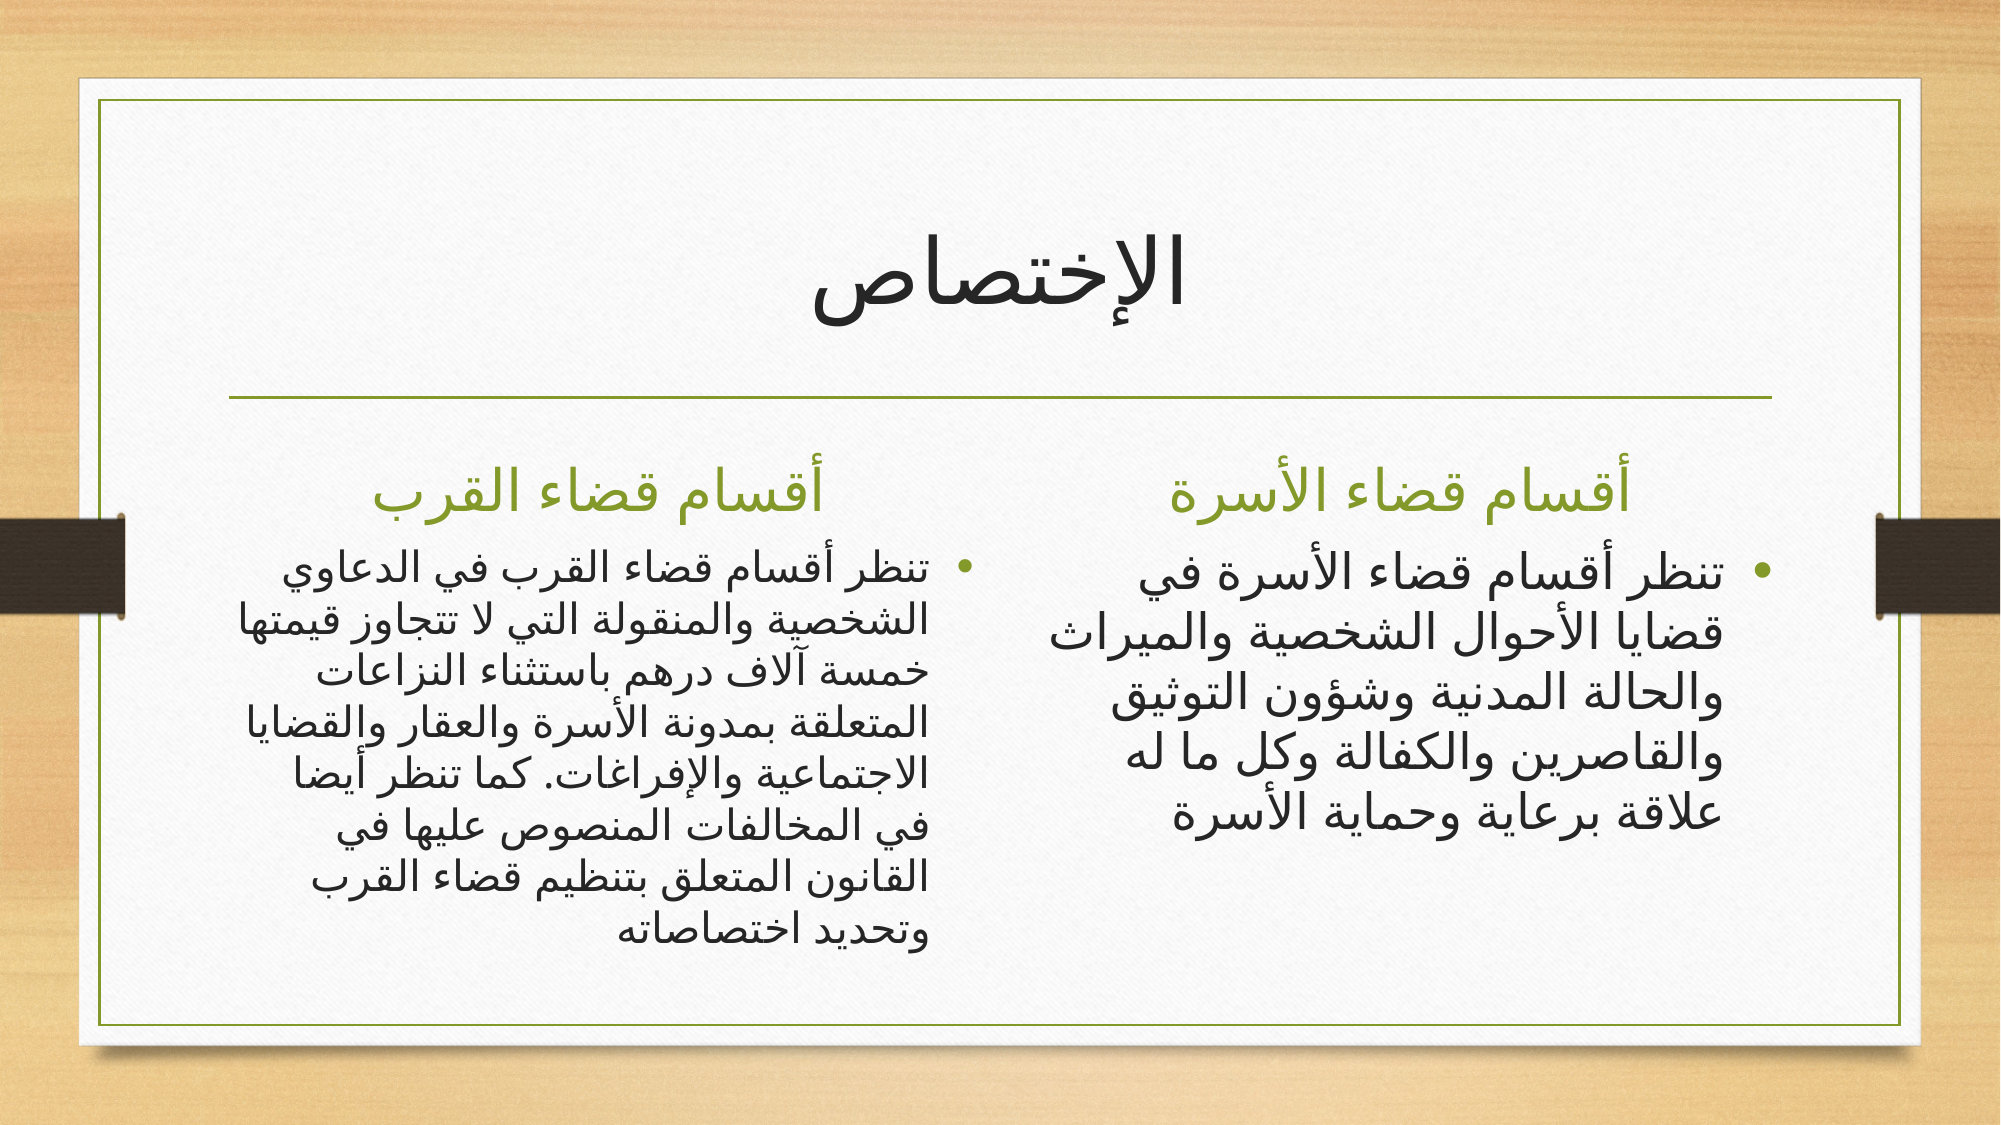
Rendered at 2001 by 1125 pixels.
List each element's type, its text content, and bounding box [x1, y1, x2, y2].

title الإختصاص [212, 161, 1788, 375]
list أقسام قضاء الأسرة [1013, 436, 1788, 531]
list تنظر أقسام قضاء الأسرة في قضايا الأحوال الشخصية والميراث والحالة المدنية وشؤون التوثيق والقاصرين والكفالة وكل ما له علاقة برعاية وحماية الأسرة [1013, 532, 1788, 964]
list أقسام قضاء القرب [212, 436, 987, 531]
list تنظر أقسام قضاء القرب في الدعاوي الشخصية والمنقولة التي لا تتجاوز قيمتها خمسة آلاف درهم باستثناء النزاعات المتعلقة بمدونة الأسرة والعقار والقضايا الاجتماعية والإفراغات. كما تنظر أيضا في المخالفات المنصوص عليها في القانون المتعلق بتنظيم قضاء القرب وتحديد اختصاصاته [212, 532, 987, 964]
picture [0, 0, 2001, 1125]
